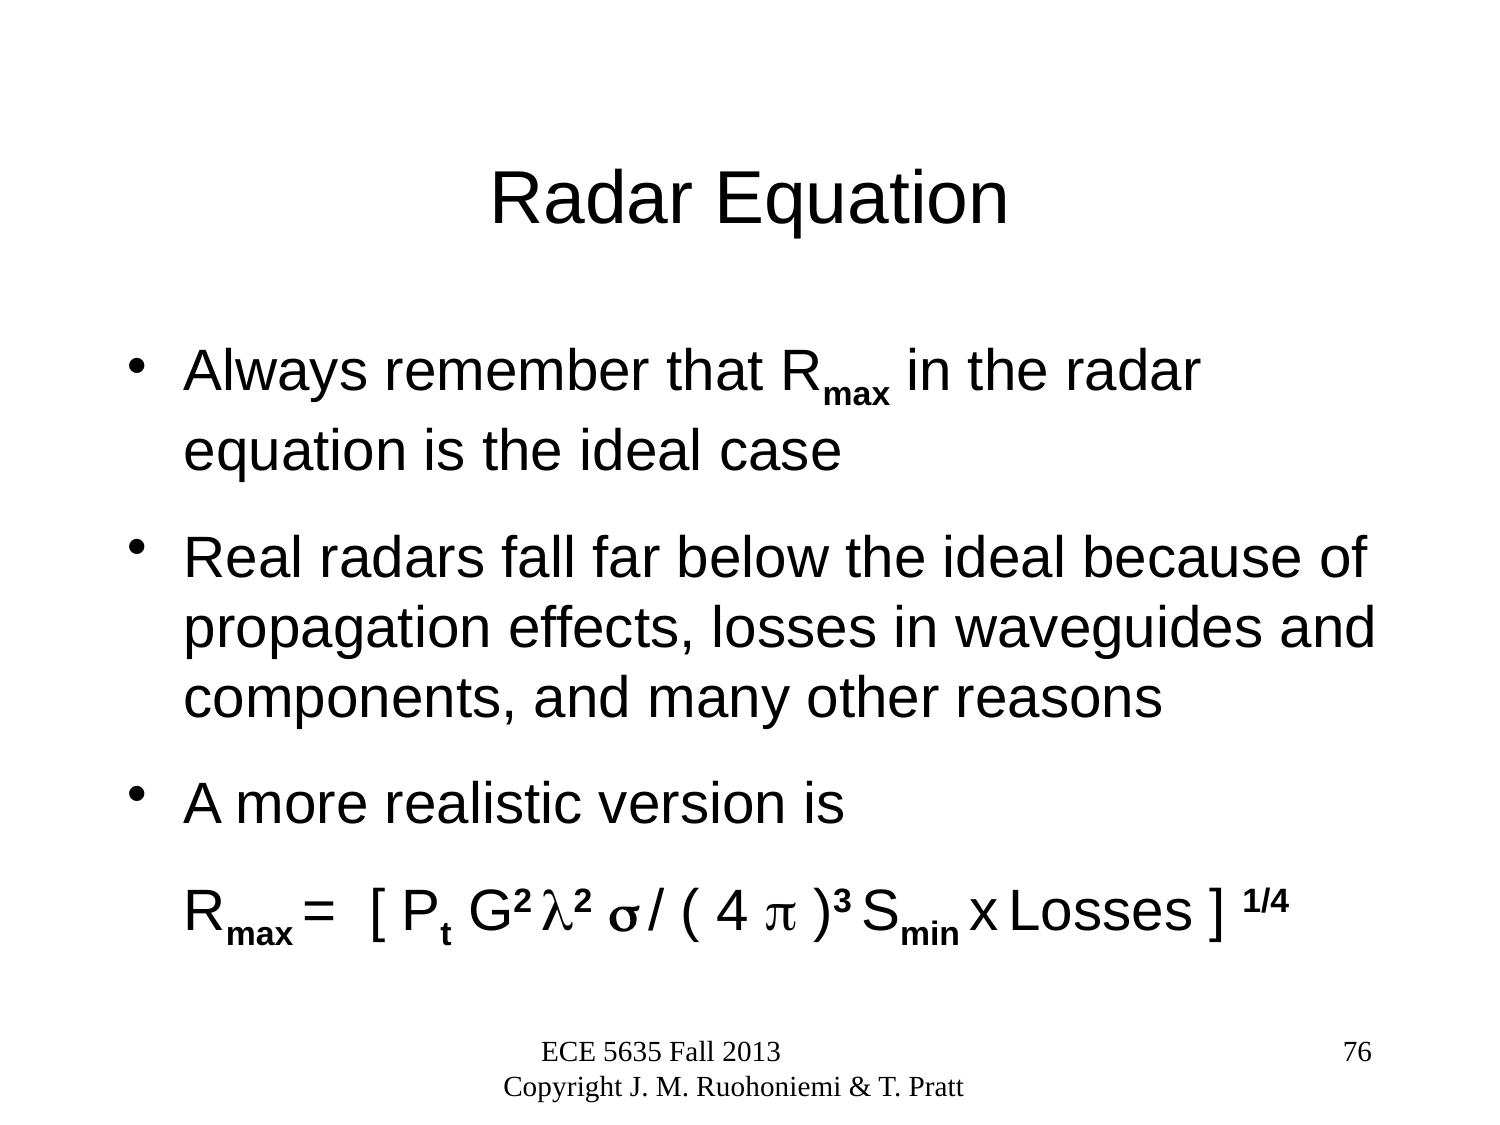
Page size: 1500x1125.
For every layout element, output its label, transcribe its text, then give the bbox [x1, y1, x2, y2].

slide_number 76 [1074, 1024, 1388, 1101]
list Always remember that Rmax in the radar equation is the ideal case Real radars fall far below the ideal because of propagation effects, losses in waveguides and components, and many other reasons A more realistic version is Rmax = [ Pt G2 2  / ( 4  )3 Smin x Losses ] 1/4 [112, 324, 1426, 1001]
title Radar Equation [112, 99, 1388, 288]
footer ECE 5635 Fall 2013 Copyright J. M. Ruohoniemi & T. Pratt [487, 1024, 988, 1101]
